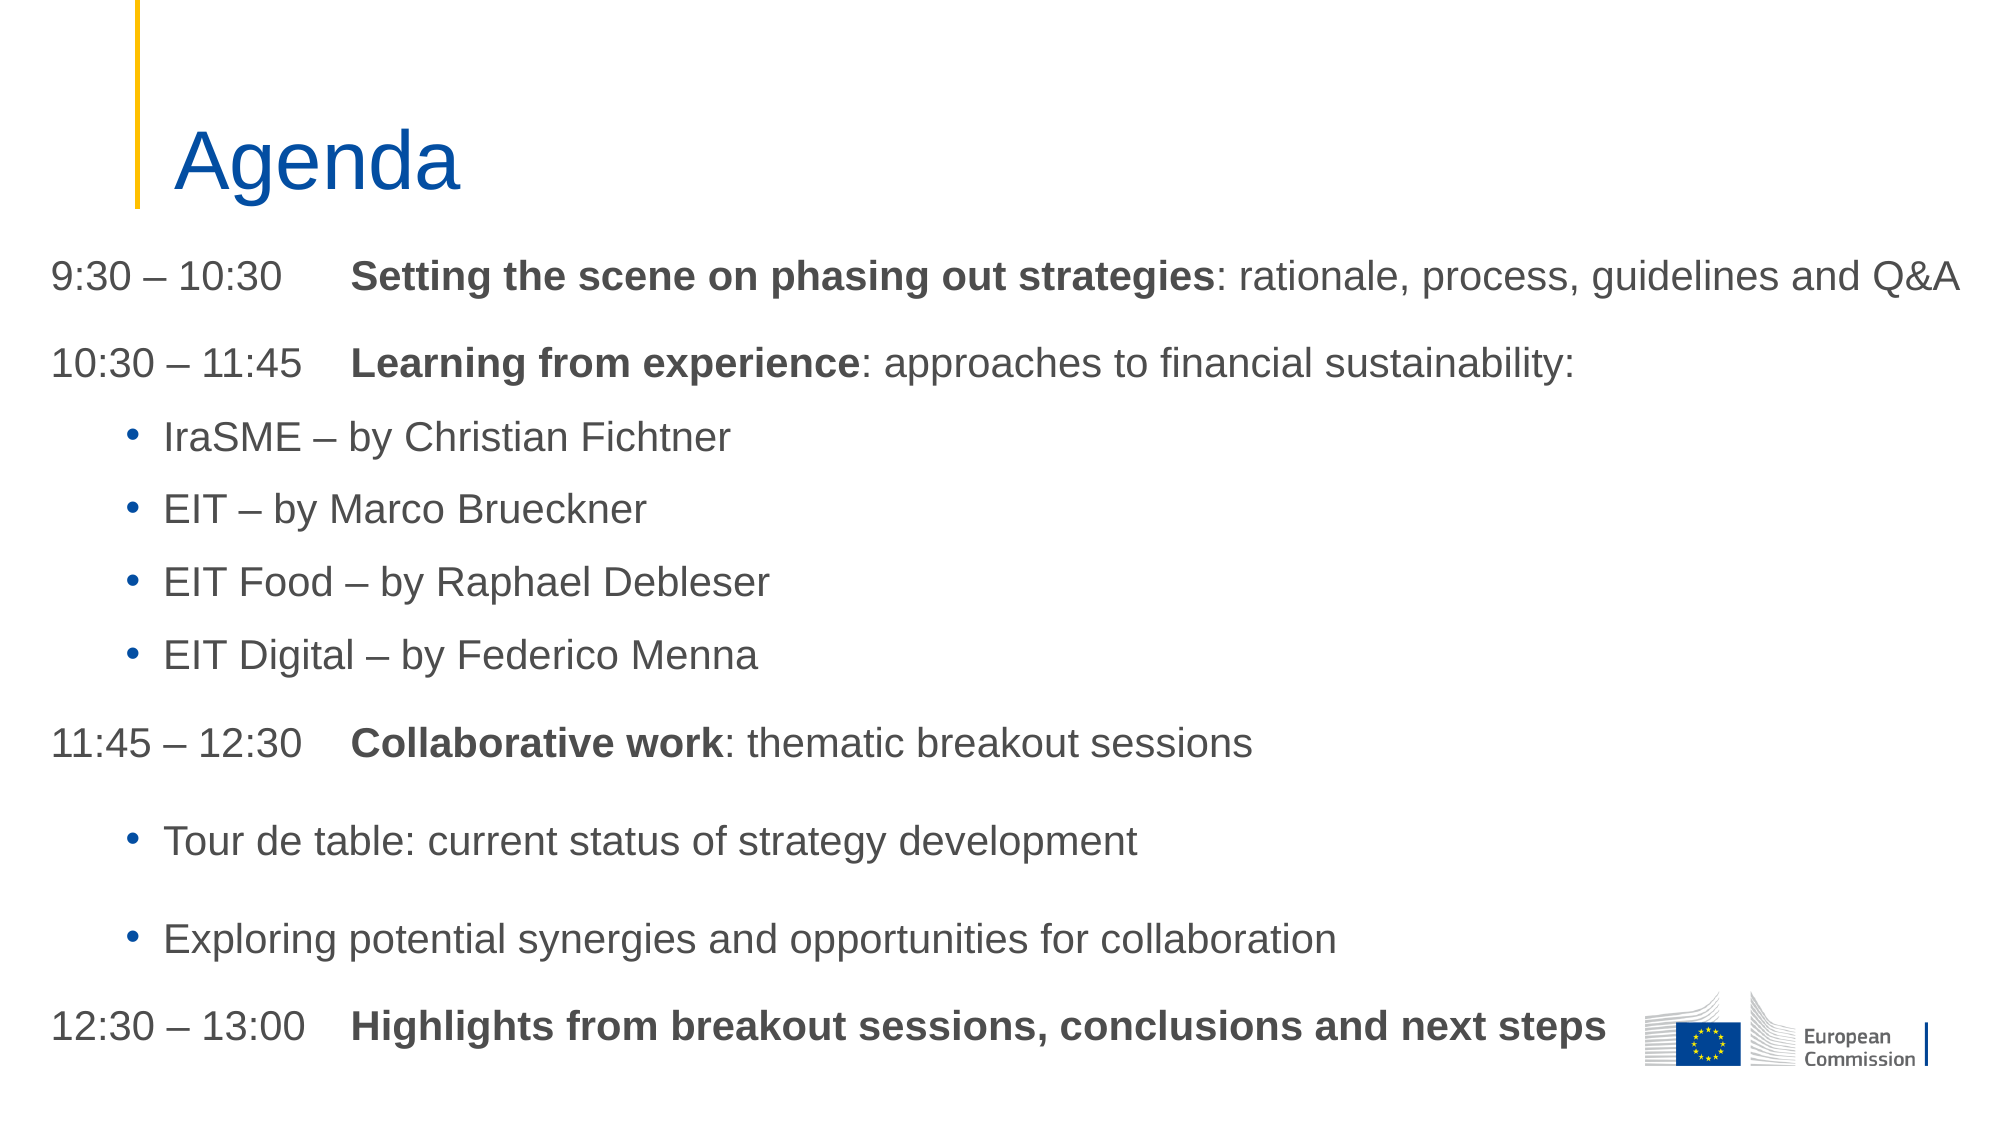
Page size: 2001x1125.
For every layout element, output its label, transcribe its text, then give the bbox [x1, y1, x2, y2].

list 9:30 – 10:30 Setting the scene on phasing out strategies: rationale, process, guidelines and Q&A 10:30 – 11:45 Learning from experience: approaches to financial sustainability: IraSME – by Christian Fichtner EIT – by Marco Brueckner EIT Food – by Raphael Debleser EIT Digital – by Federico Menna 11:45 – 12:30 Collaborative work: thematic breakout sessions Tour de table: current status of strategy development Exploring potential synergies and opportunities for collaboration 12:30 – 13:00 Highlights from breakout sessions, conclusions and next steps [35, 241, 2000, 1099]
title Agenda [159, 79, 1885, 208]
